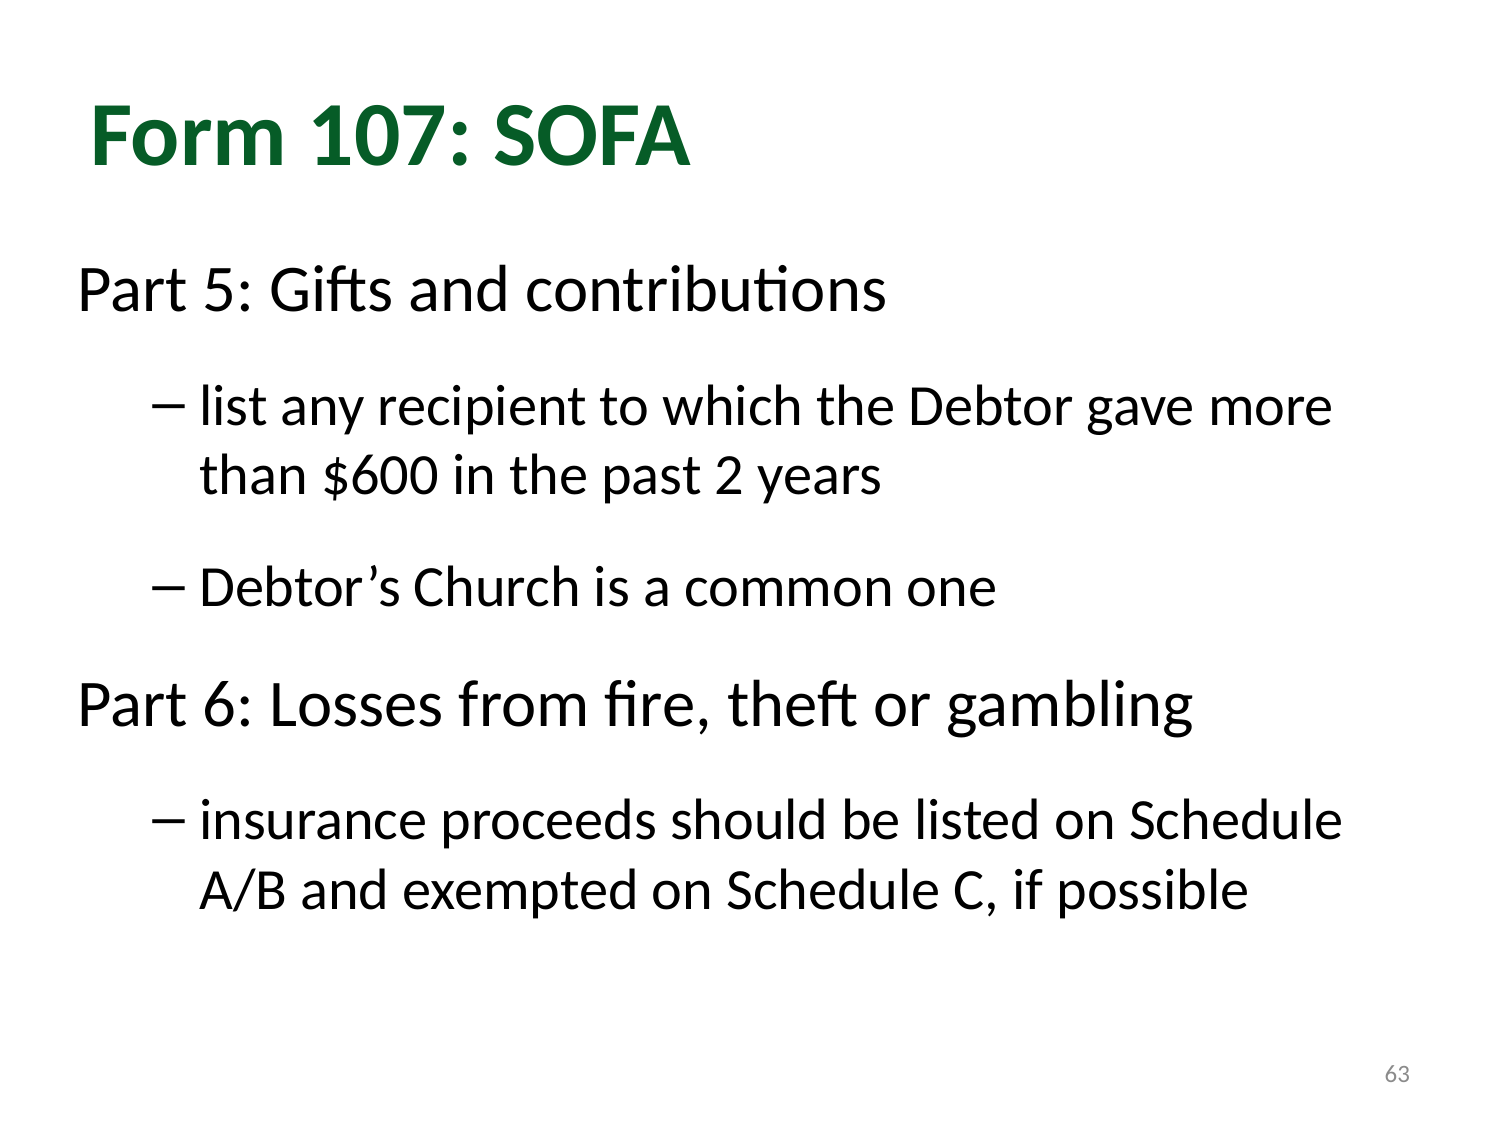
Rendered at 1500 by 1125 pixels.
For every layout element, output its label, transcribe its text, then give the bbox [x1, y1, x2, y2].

title Form 107: SOFA [75, 45, 1425, 213]
slide_number 63 [1074, 1042, 1425, 1103]
list Part 5: Gifts and contributions list any recipient to which the Debtor gave more than $600 in the past 2 years Debtor’s Church is a common one Part 6: Losses from fire, theft or gambling insurance proceeds should be listed on Schedule A/B and exempted on Schedule C, if possible [62, 237, 1425, 1005]
